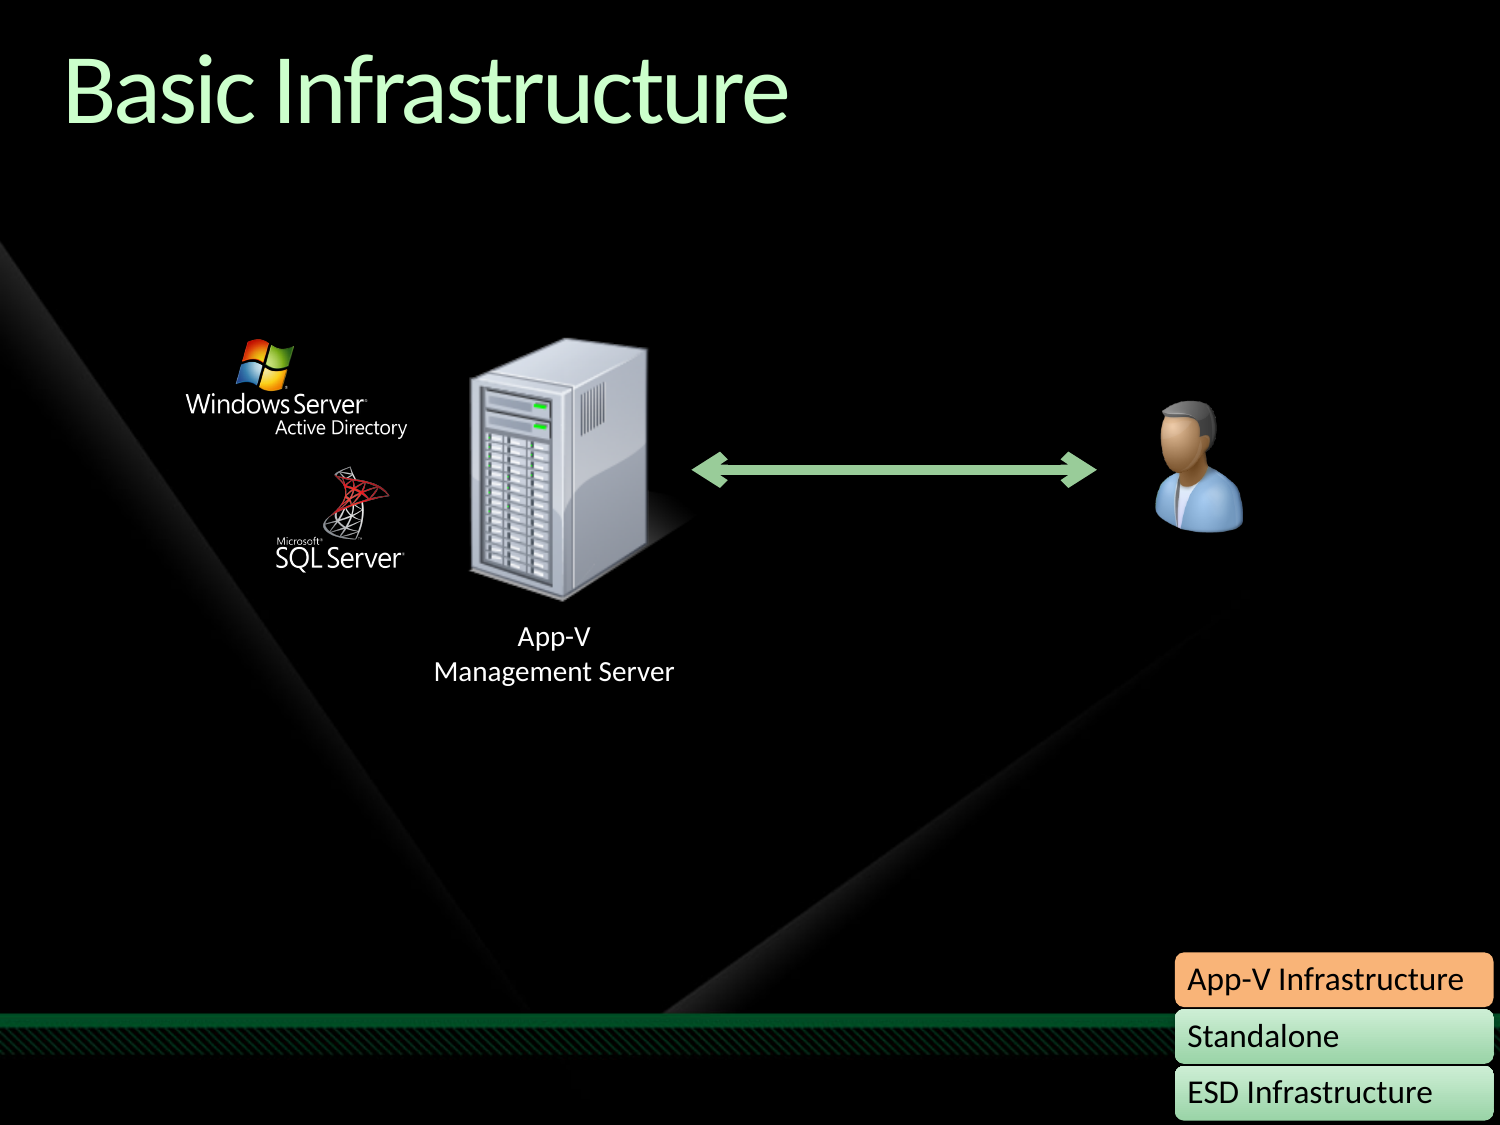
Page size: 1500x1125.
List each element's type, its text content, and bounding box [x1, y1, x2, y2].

title Basic Infrastructure [62, 37, 1438, 147]
text_box App-V Management Server [401, 609, 707, 695]
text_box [1174, 951, 1494, 1121]
picture [0, 0, 1500, 1125]
